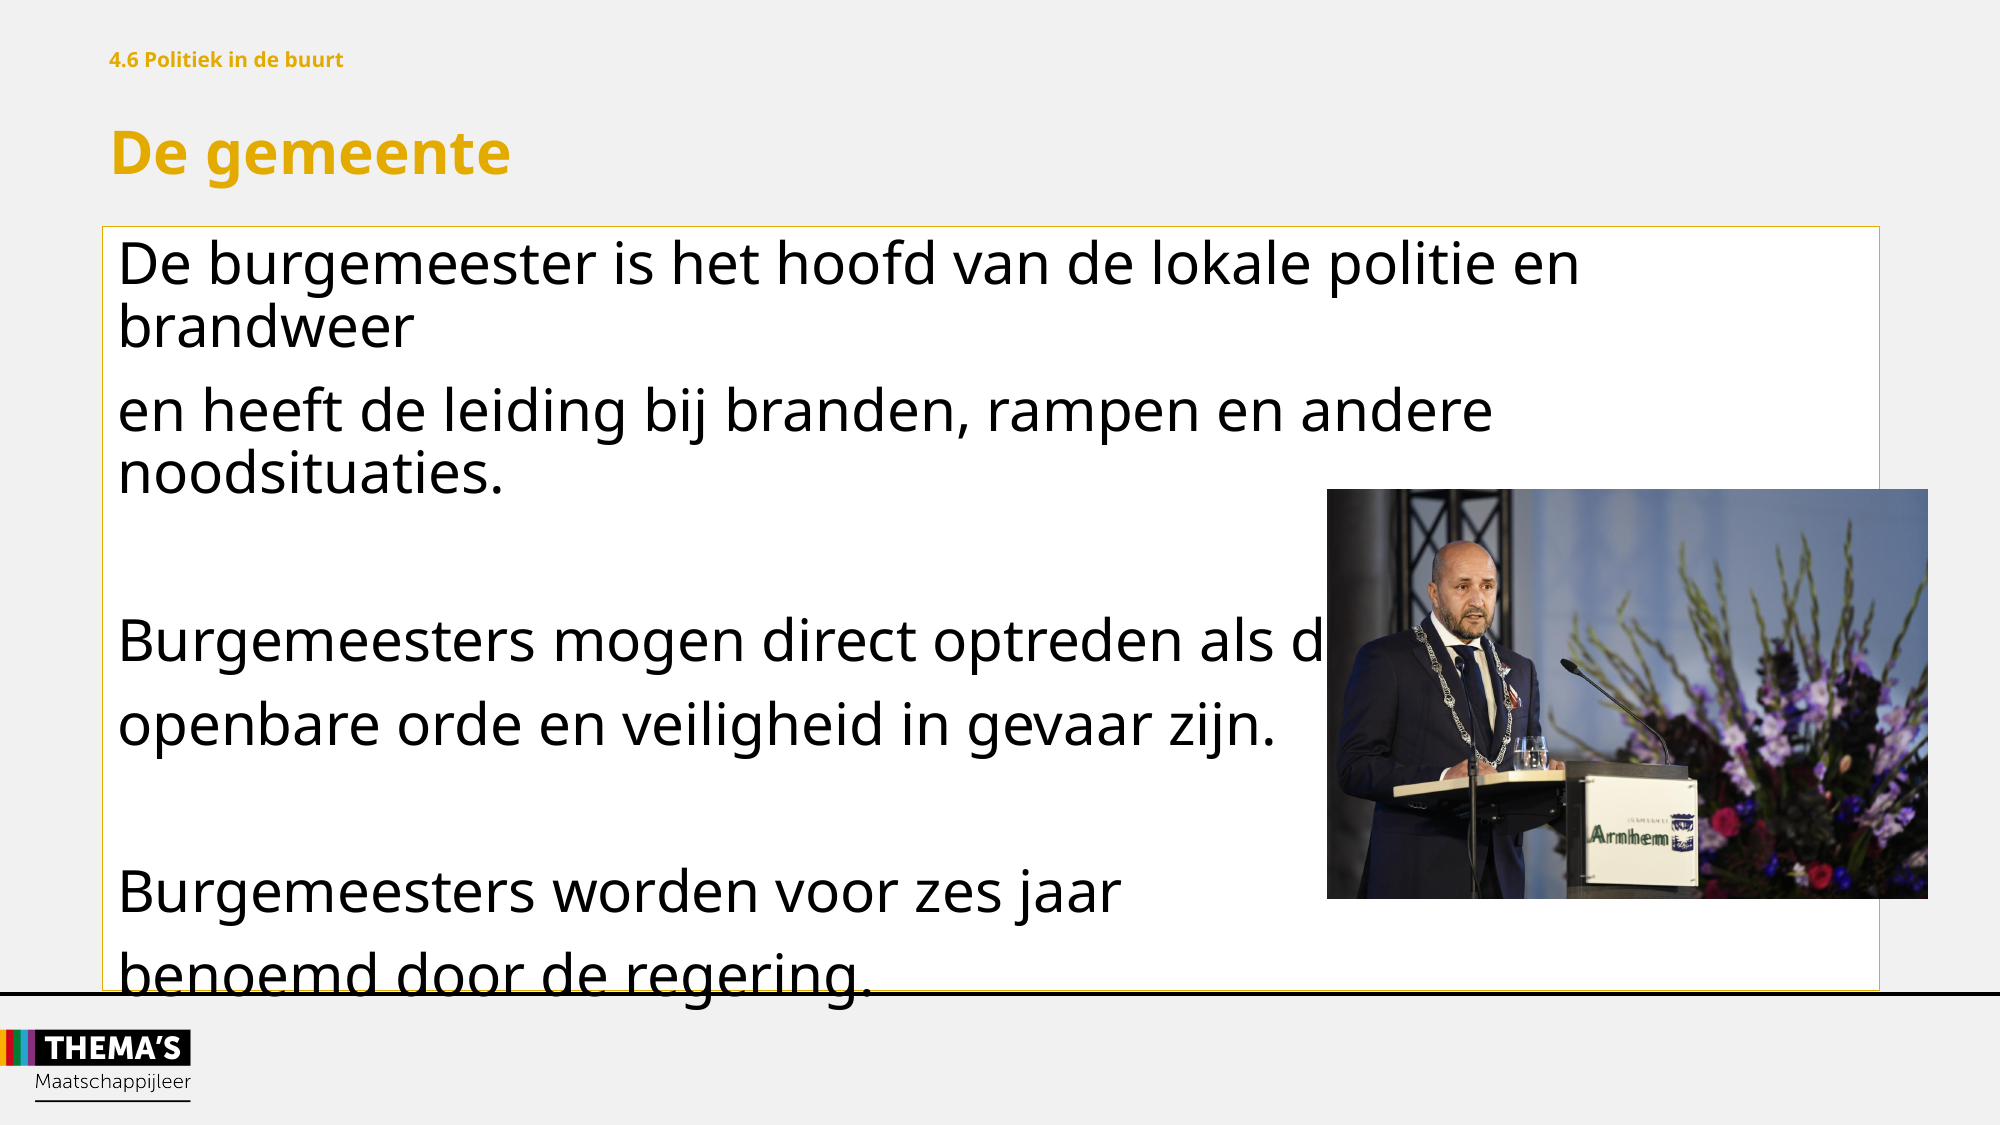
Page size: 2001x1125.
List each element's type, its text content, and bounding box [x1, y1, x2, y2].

picture [1327, 489, 1928, 899]
list De gemeente [94, 114, 1879, 205]
picture [0, 993, 203, 1125]
list 4.6 Politiek in de buurt [94, 33, 941, 88]
list De burgemeester is het hoofd van de lokale politie en brandweer en heeft de leiding bij branden, rampen en andere noodsituaties. Burgemeesters mogen direct optreden als de openbare orde en veiligheid in gevaar zijn. Burgemeesters worden voor zes jaar benoemd door de regering. [102, 226, 1880, 991]
